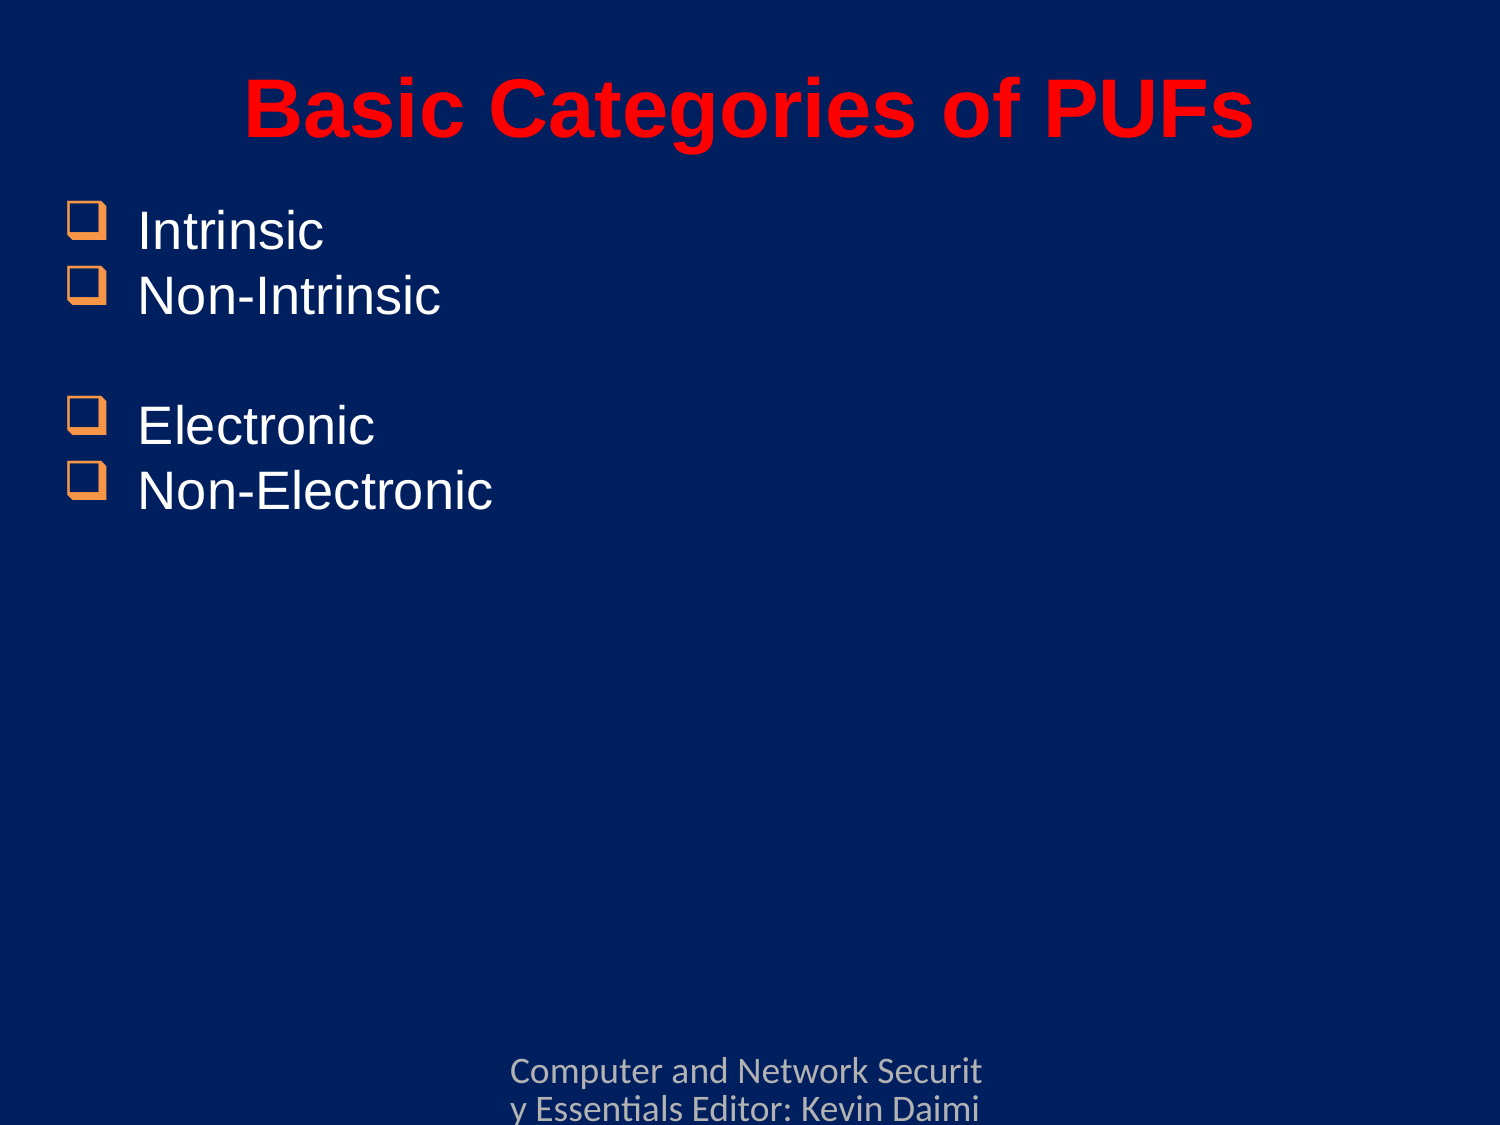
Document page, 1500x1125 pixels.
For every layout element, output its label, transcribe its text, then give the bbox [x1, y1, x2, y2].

list Intrinsic Non-Intrinsic Electronic Non-Electronic [62, 195, 1437, 589]
footer Computer and Network Security Essentials Editor: Kevin Daimi Associate Editors: Guillermo Francia, Levent Ertaul, Luis H. Encinas, Eman El-Sheikh Published by Springer [510, 1046, 990, 1103]
title Basic Categories of PUFs [44, 53, 1456, 155]
